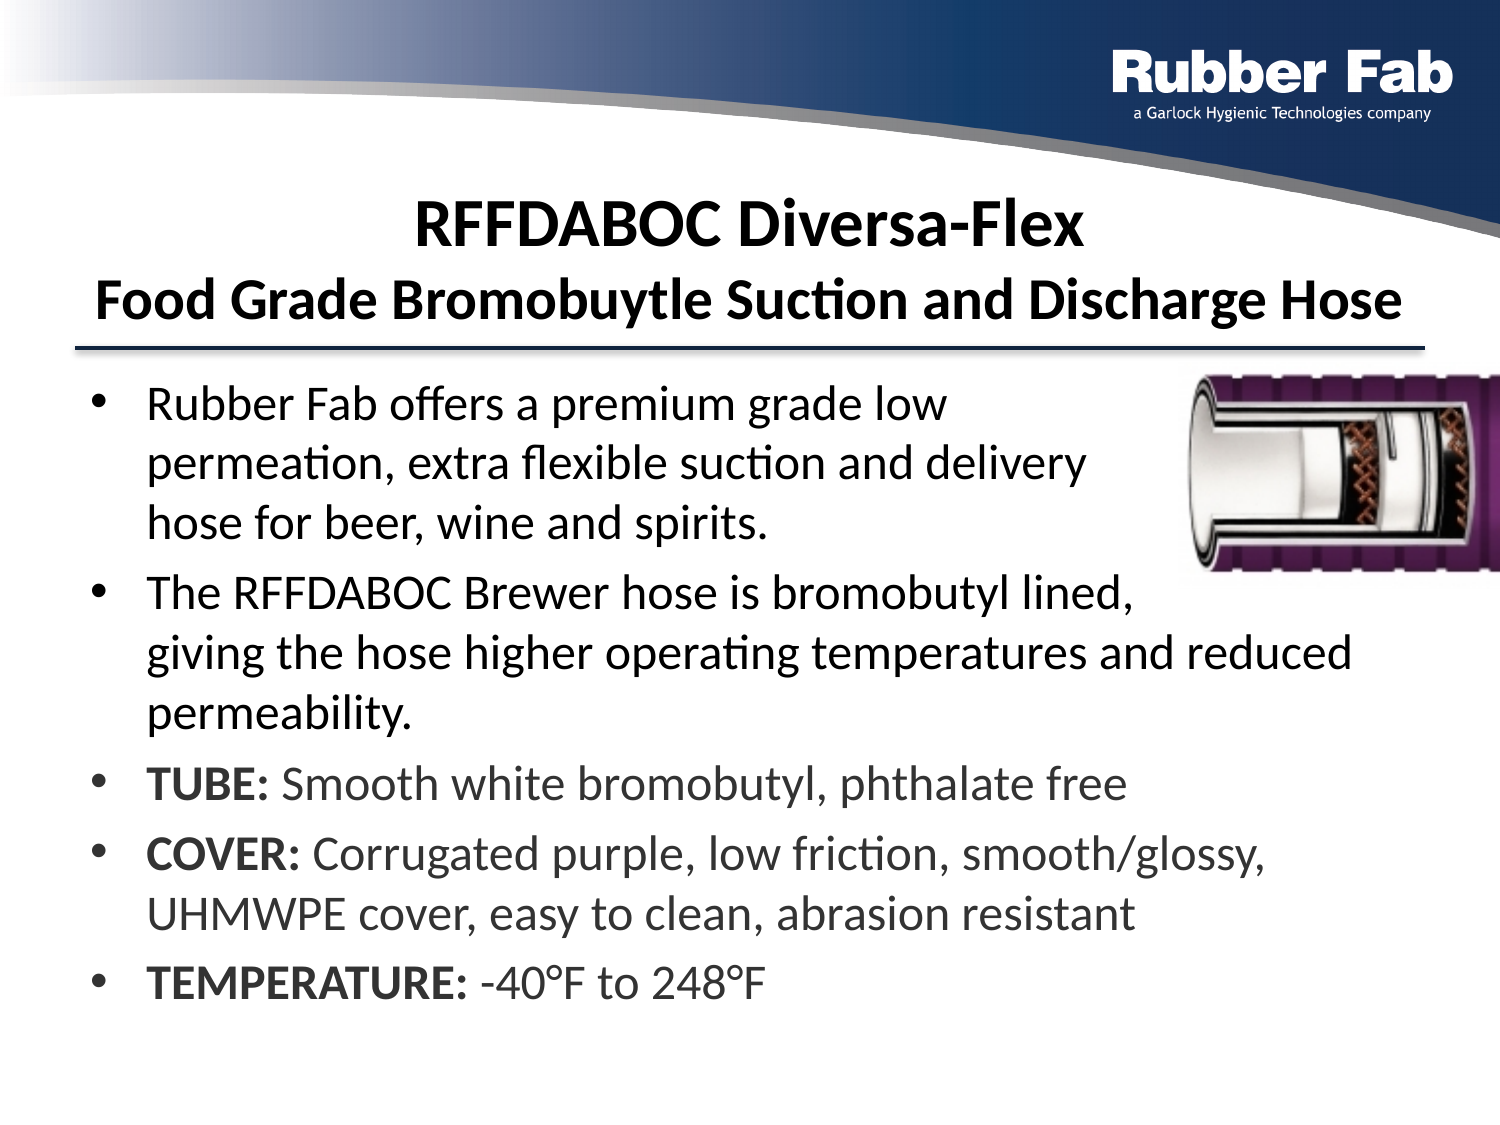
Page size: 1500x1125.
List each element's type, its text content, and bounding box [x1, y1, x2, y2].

list Rubber Fab offers a premium grade low permeation, extra flexible suction and delivery hose for beer, wine and spirits. The RFFDABOC Brewer hose is bromobutyl lined, giving the hose higher operating temperatures and reduced permeability. TUBE: Smooth white bromobutyl, phthalate free COVER: Corrugated purple, low friction, smooth/glossy, UHMWPE cover, easy to clean, abrasion resistant TEMPERATURE: -40°F to 248°F [75, 362, 1425, 1092]
title RFFDABOC Diversa-Flex Food Grade Bromobuytle Suction and Discharge Hose [75, 160, 1425, 349]
picture [1178, 362, 1500, 589]
picture [0, 0, 1500, 240]
